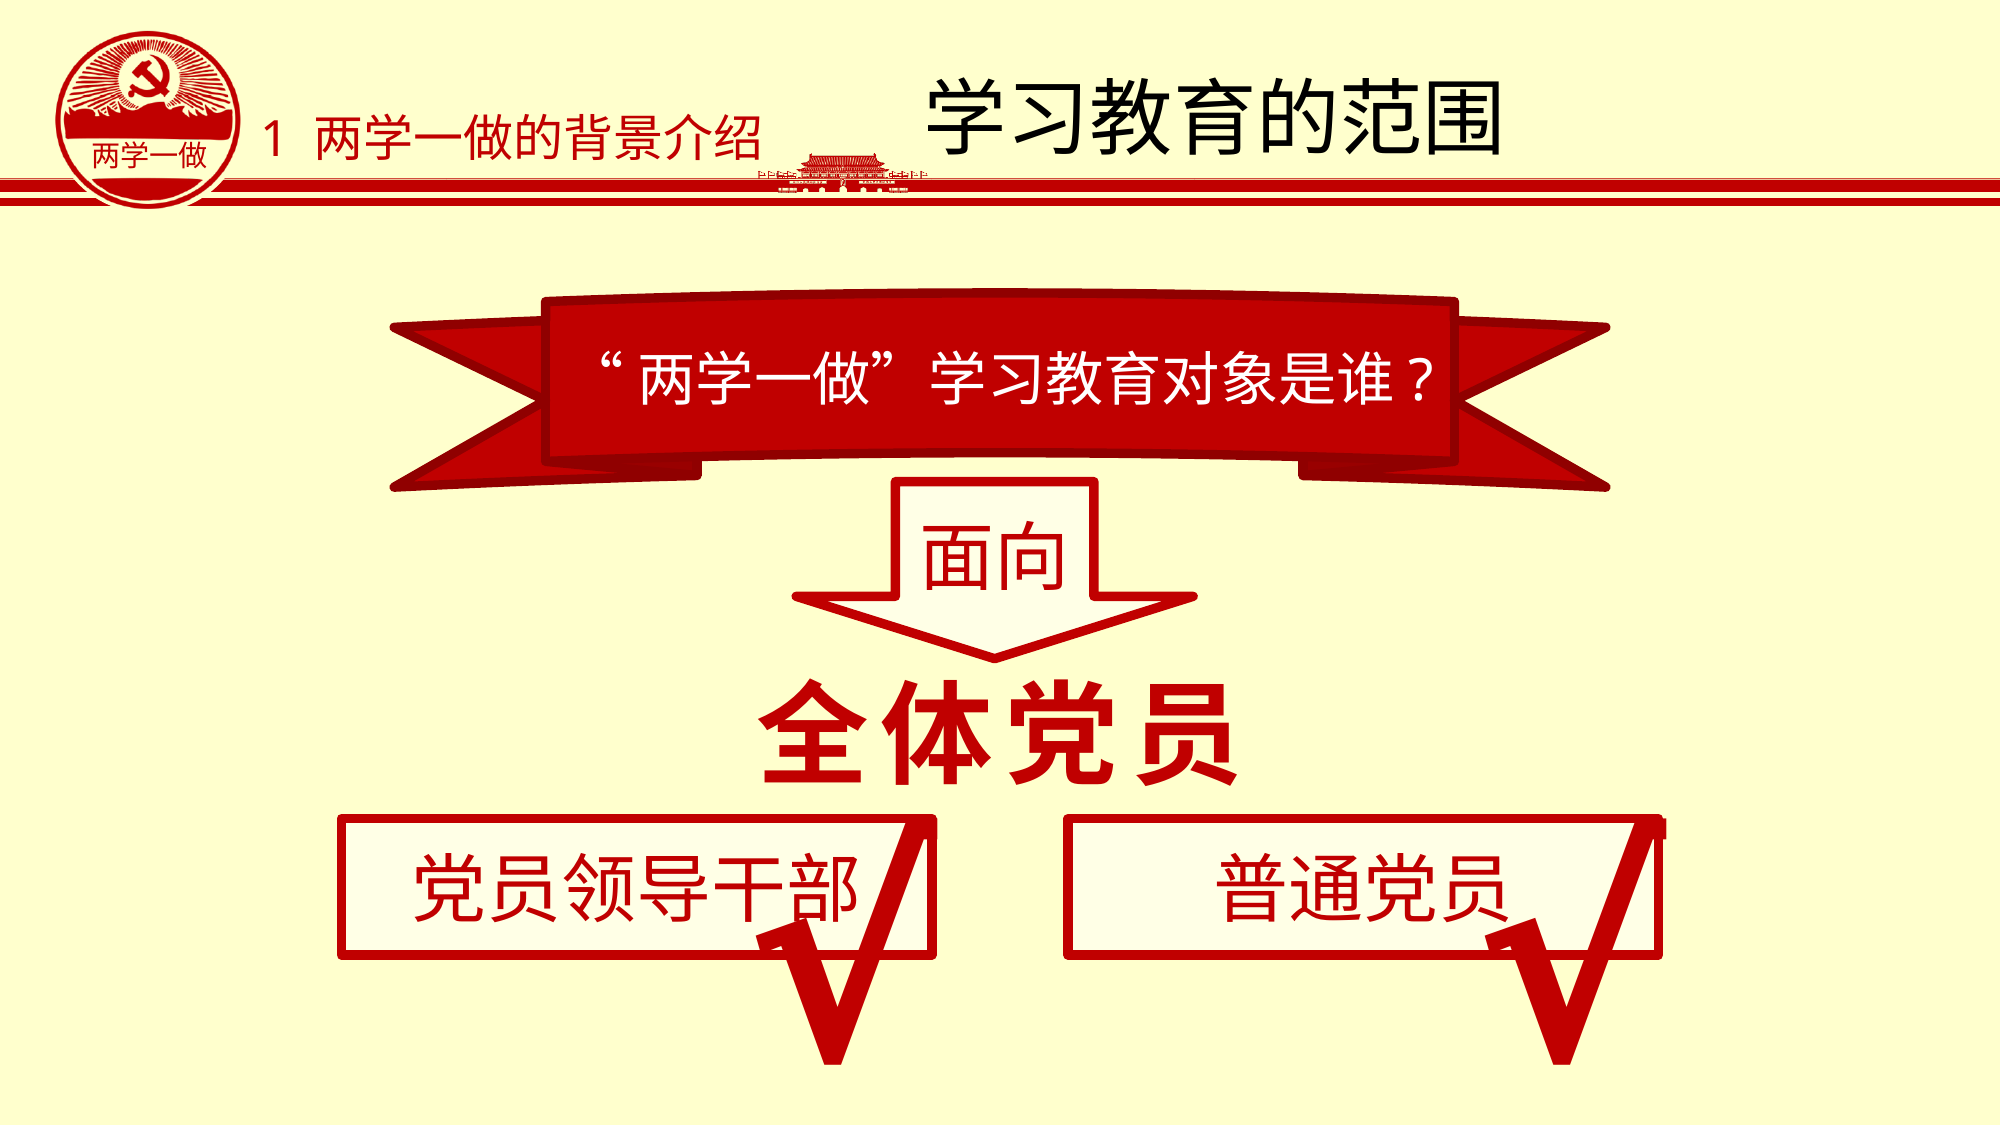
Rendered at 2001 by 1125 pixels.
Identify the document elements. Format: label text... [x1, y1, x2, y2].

list 1 两学一做的背景介绍 [255, 97, 798, 183]
picture [0, 9, 2000, 228]
text_box 面向 [796, 481, 1194, 655]
text_box √ [730, 765, 953, 1125]
text_box √ [1459, 765, 1682, 1125]
text_box 全体党员 [741, 655, 1259, 806]
text_box 党员领导干部 [341, 818, 730, 955]
text_box 普通党员 [1067, 818, 1459, 955]
title 学习教育的范围 [919, 56, 1983, 188]
text_box “两学一做”学习教育对象是谁? [394, 292, 1606, 488]
